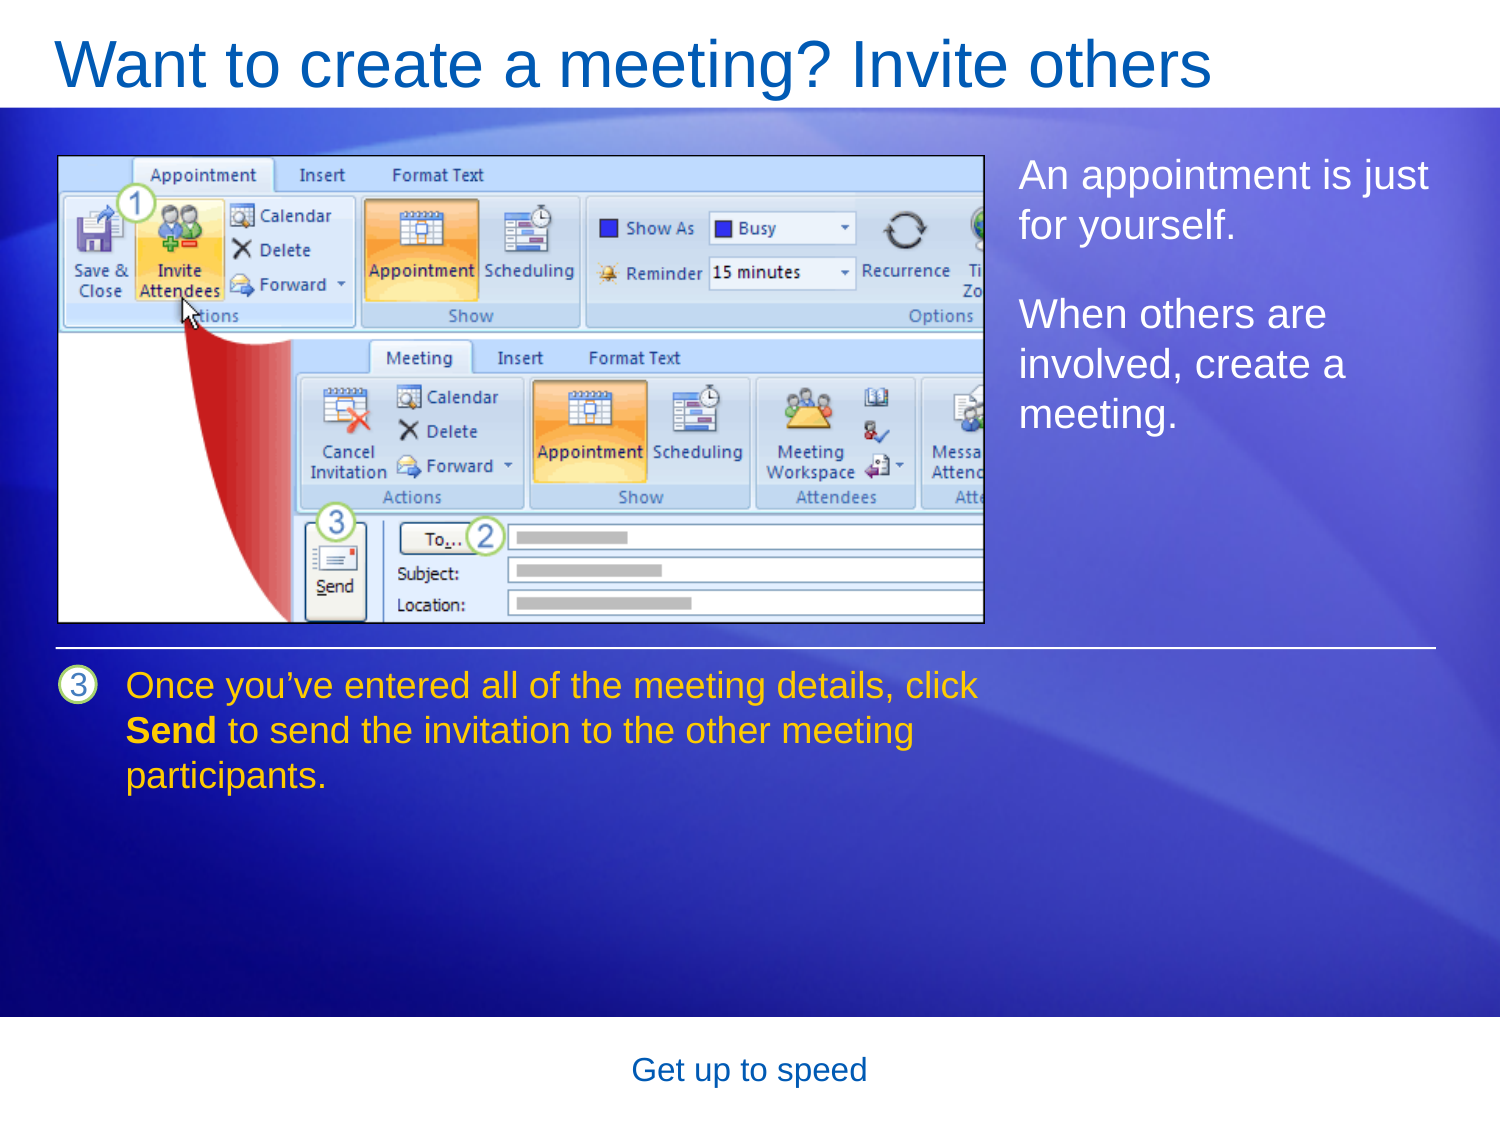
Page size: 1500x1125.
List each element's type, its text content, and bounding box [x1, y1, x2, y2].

picture [0, 108, 1500, 1017]
text_box Once you’ve entered all of the meeting details, click Send to send the invitation to the other meeting participants. [110, 654, 1086, 804]
title Want to create a meeting? Invite others [39, 10, 1500, 112]
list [57, 155, 985, 624]
footer Get up to speed [445, 1016, 1055, 1096]
text_box An appointment is just for yourself. When others are involved, create a meeting. [1003, 140, 1454, 594]
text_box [55, 658, 101, 709]
